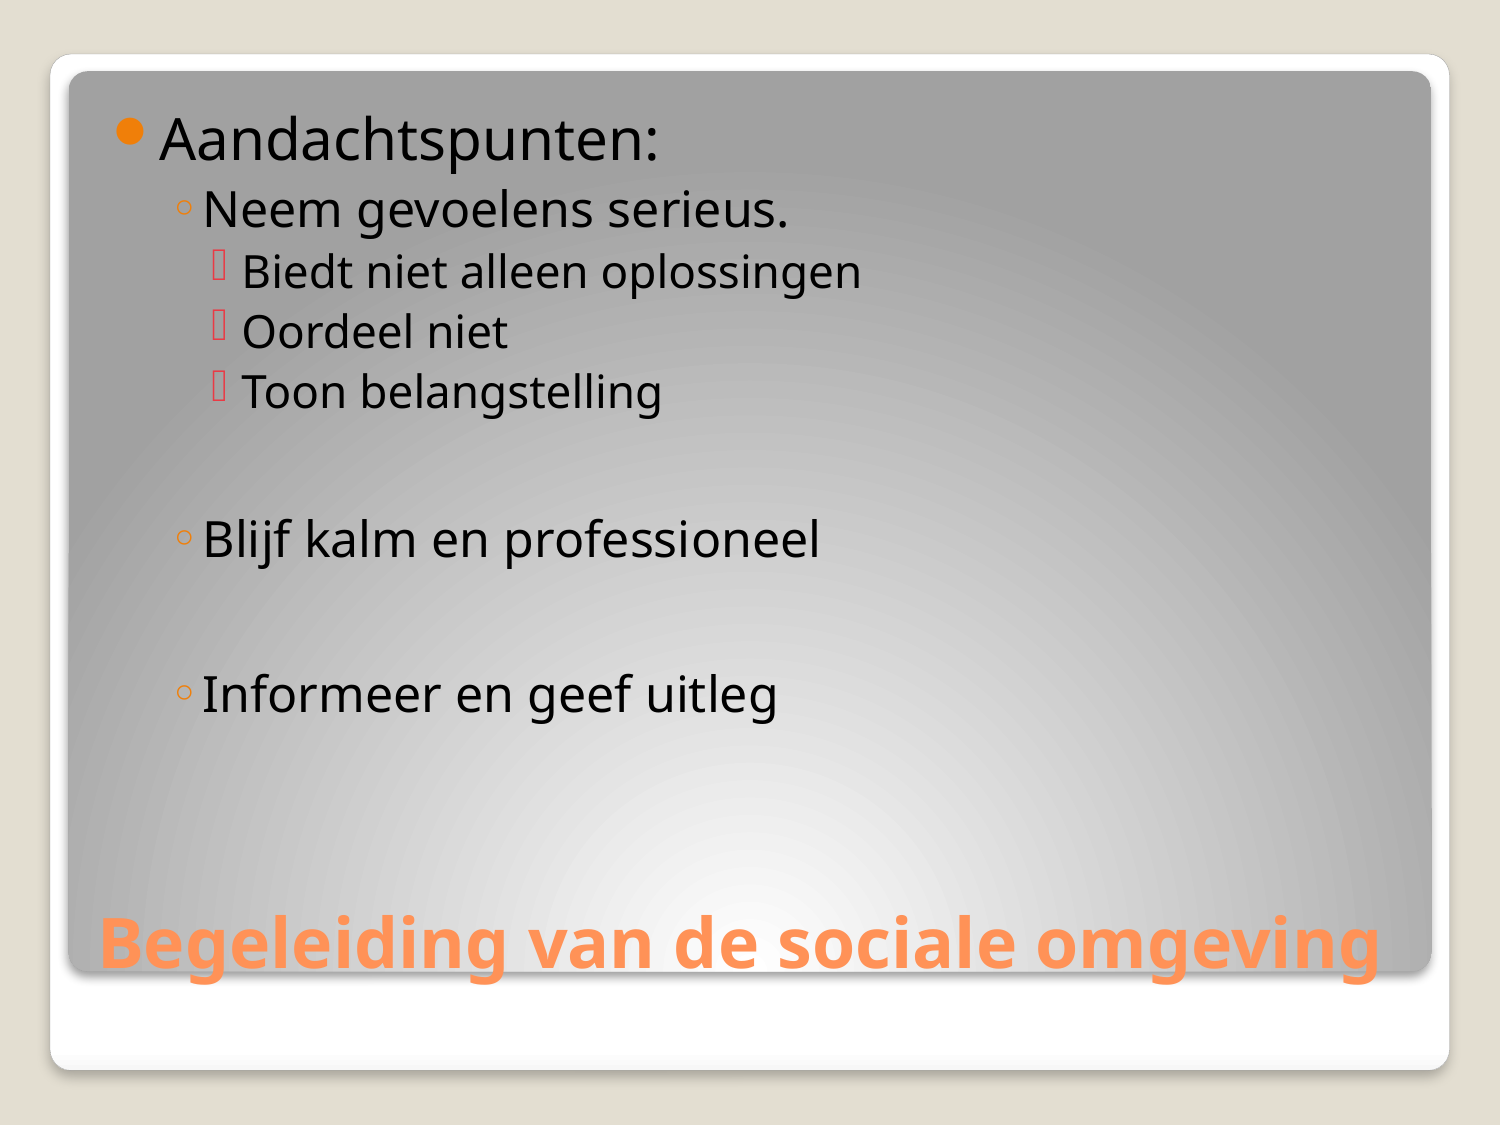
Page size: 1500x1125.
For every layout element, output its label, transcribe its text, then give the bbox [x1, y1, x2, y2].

title Begeleiding van de sociale omgeving [82, 817, 1425, 990]
list Aandachtspunten: Neem gevoelens serieus. Biedt niet alleen oplossingen Oordeel niet Toon belangstelling Blijf kalm en professioneel Informeer en geef uitleg [82, 86, 1425, 774]
